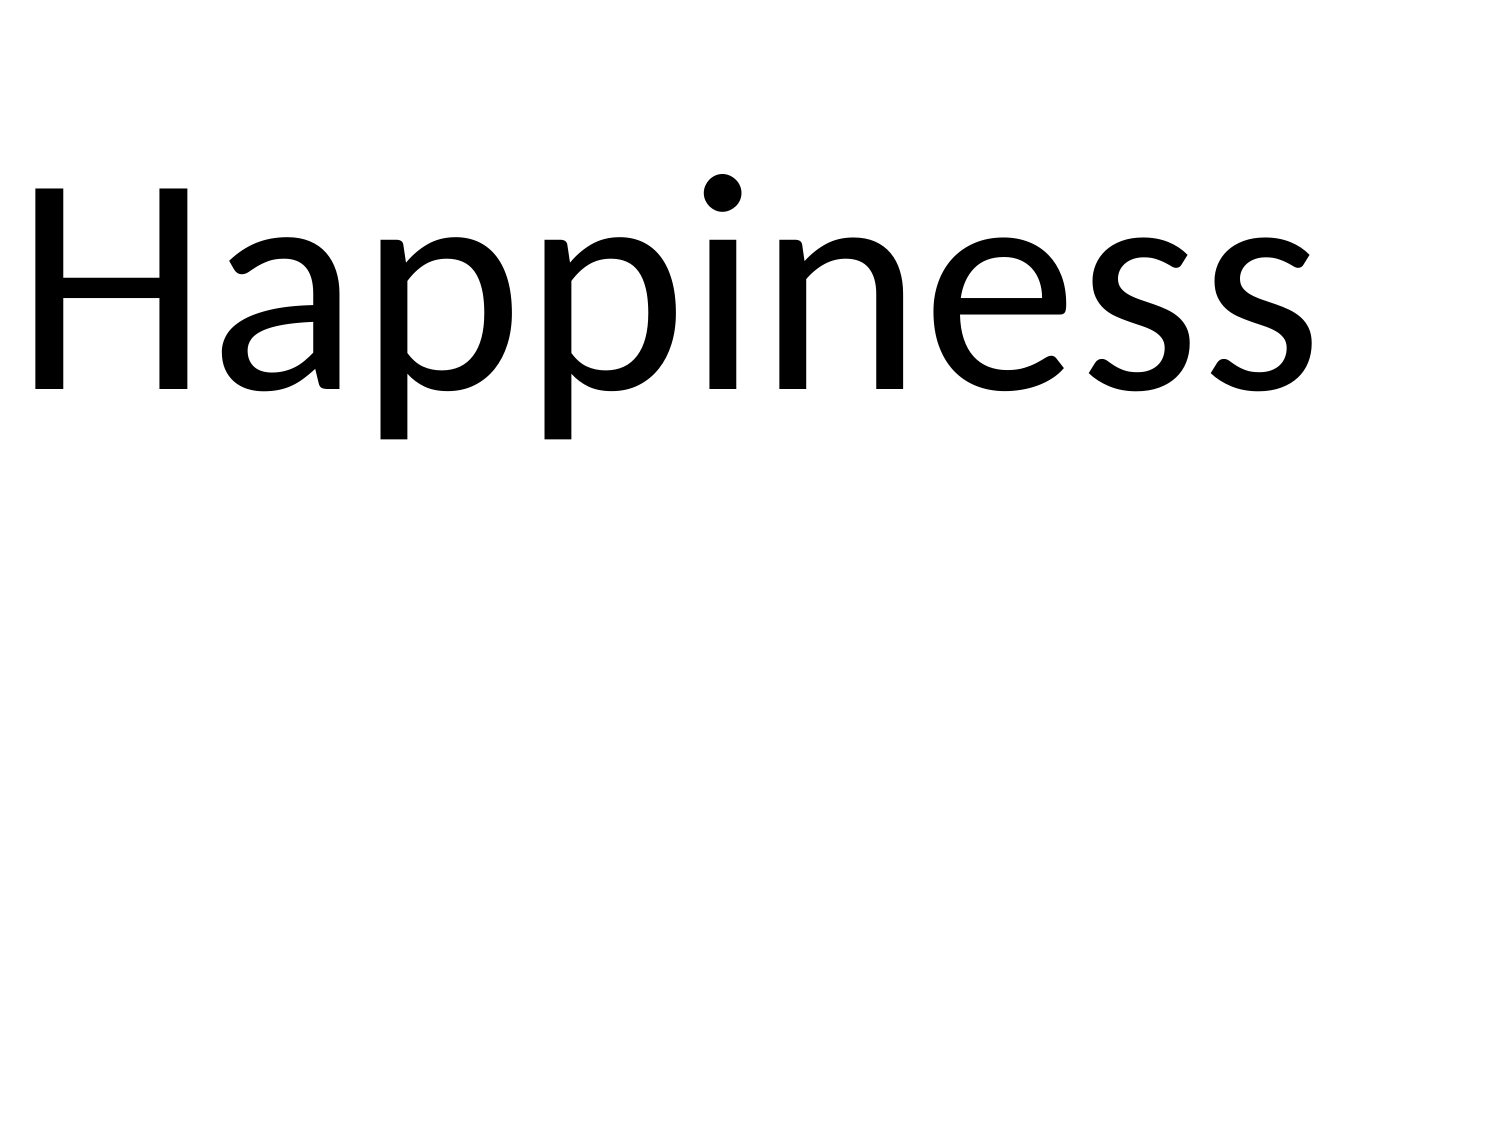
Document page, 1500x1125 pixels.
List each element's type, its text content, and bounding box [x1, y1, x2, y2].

text_box Happiness [0, 70, 1450, 460]
